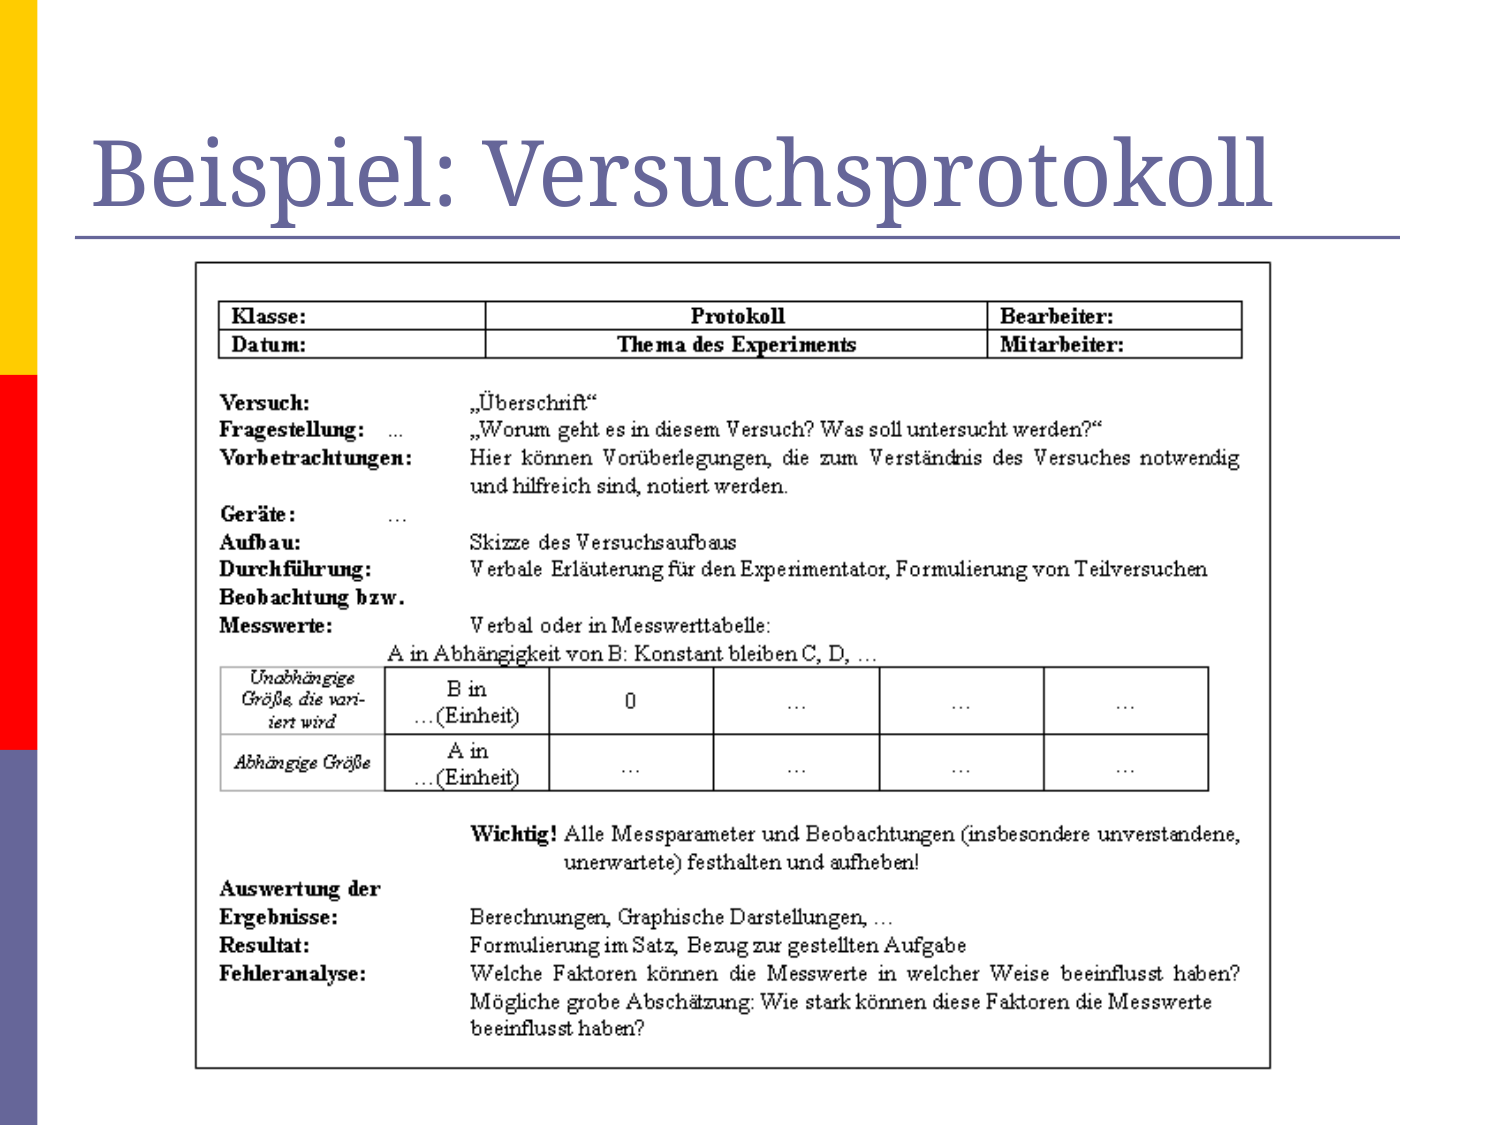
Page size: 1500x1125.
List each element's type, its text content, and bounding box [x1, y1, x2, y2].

title Beispiel: Versuchsprotokoll [75, 45, 1425, 233]
picture [182, 255, 1282, 1081]
